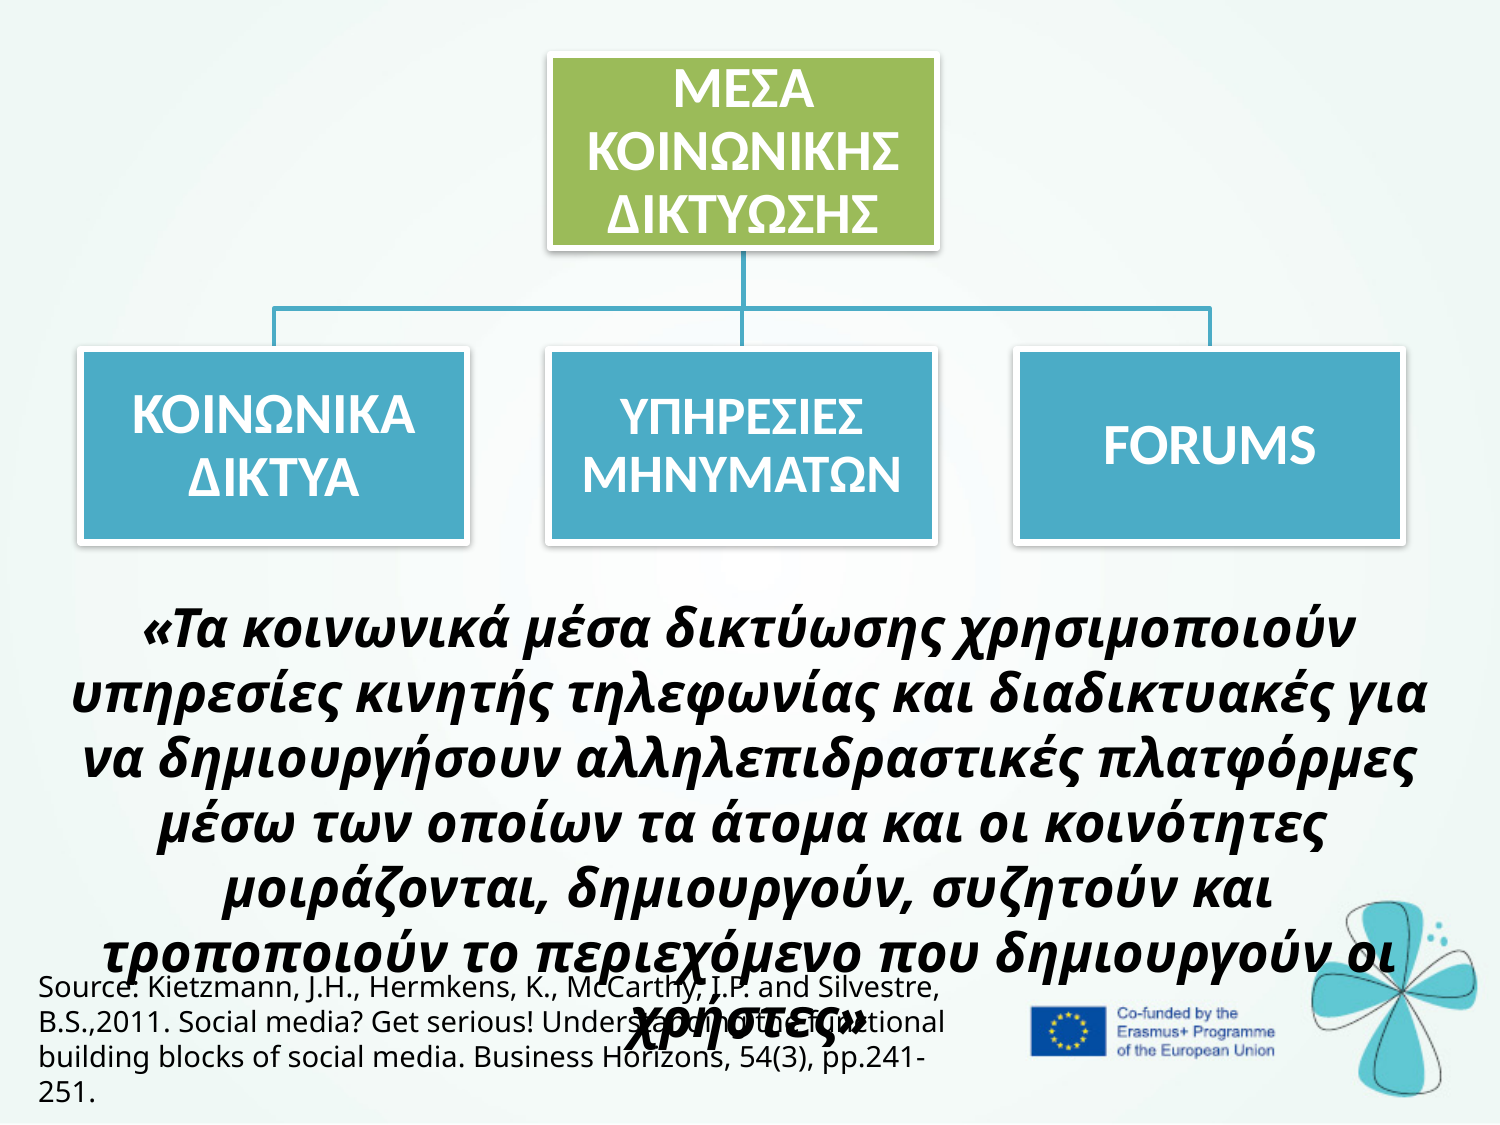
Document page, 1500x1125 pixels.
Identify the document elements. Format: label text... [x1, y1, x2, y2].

text_box «Τα κοινωνικά μέσα δικτύωσης χρησιμοποιούν υπηρεσίες κινητής τηλεφωνίας και διαδικτυακές για να δημιουργήσουν αλληλεπιδραστικές πλατφόρμες μέσω των οποίων τα άτομα και οι κοινότητες μοιράζονται, δημιουργούν, συζητούν και τροποποιούν το περιεχόμενο που δημιουργούν οι χρήστες» [46, 585, 1454, 1056]
picture [0, 0, 1500, 1125]
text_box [80, 54, 1404, 563]
text_box Source: Kietzmann, J.H., Hermkens, K., McCarthy, I.P. and Silvestre, B.S.,2011. Social media? Get serious! Understanding the functional building blocks of social media. Business Horizons, 54(3), pp.241-251. [23, 960, 981, 1116]
